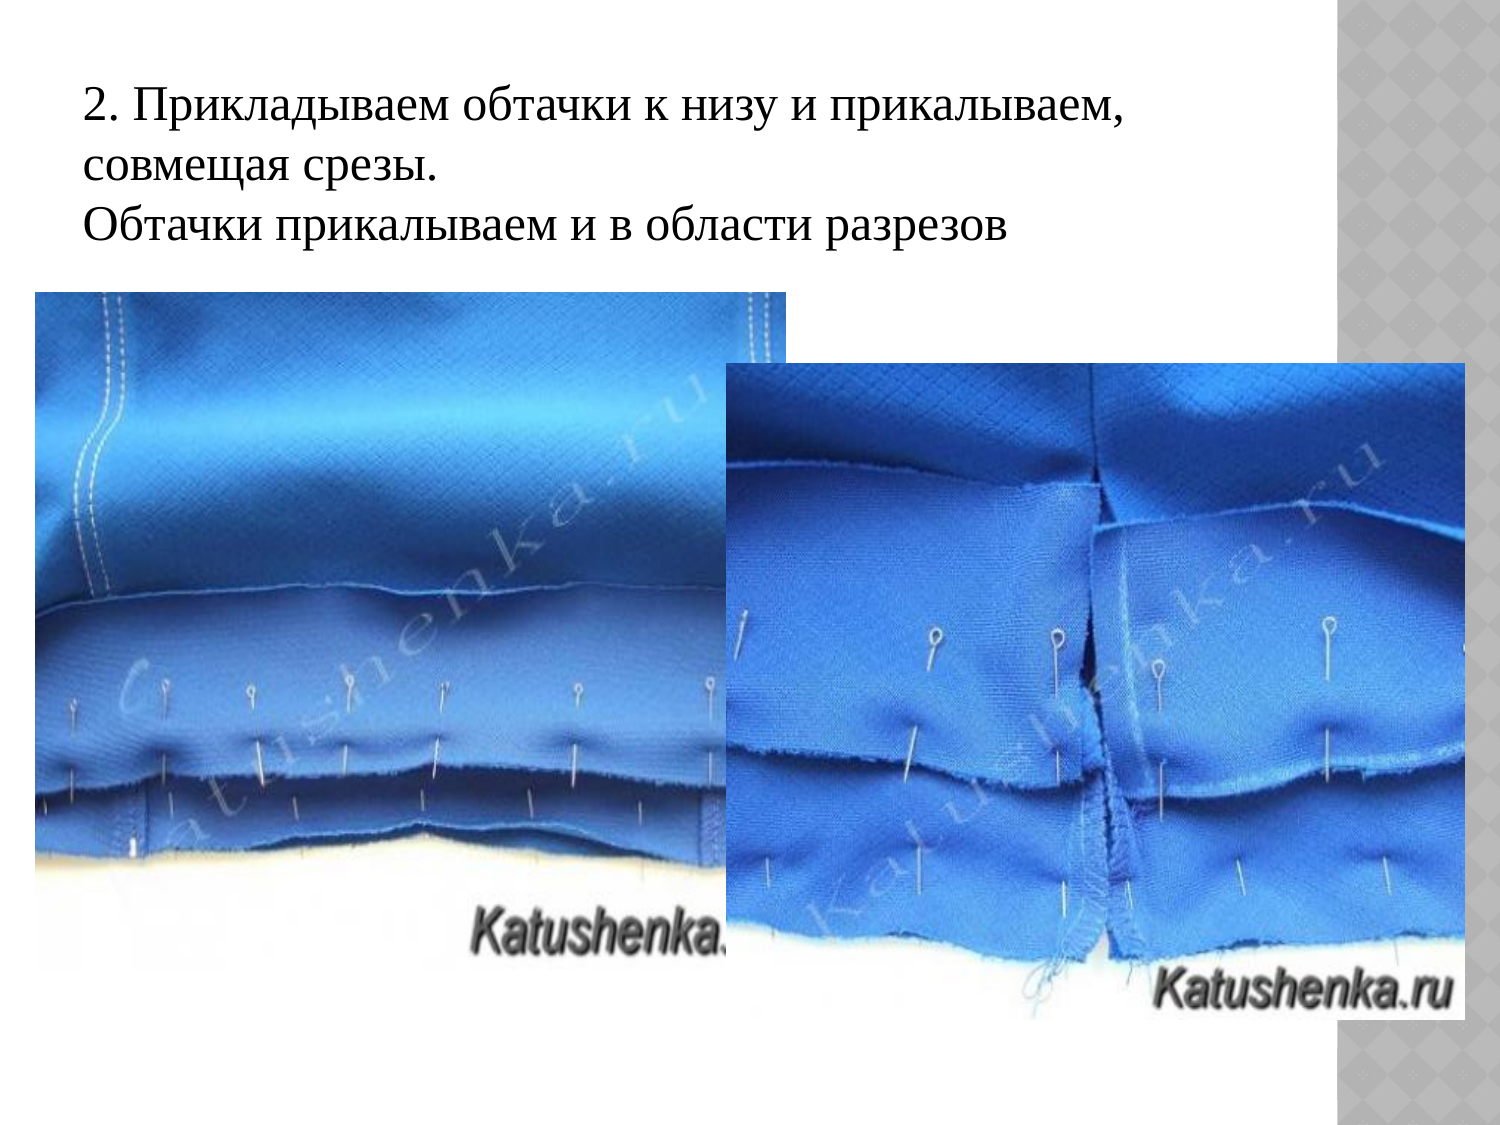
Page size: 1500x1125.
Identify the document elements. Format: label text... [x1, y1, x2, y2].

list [34, 292, 786, 970]
picture [726, 362, 1466, 1020]
list 2. Прикладываем обтачки к низу и прикалываем, совмещая срезы. Обтачки прикалываем и в области разрезов [75, 70, 1336, 282]
